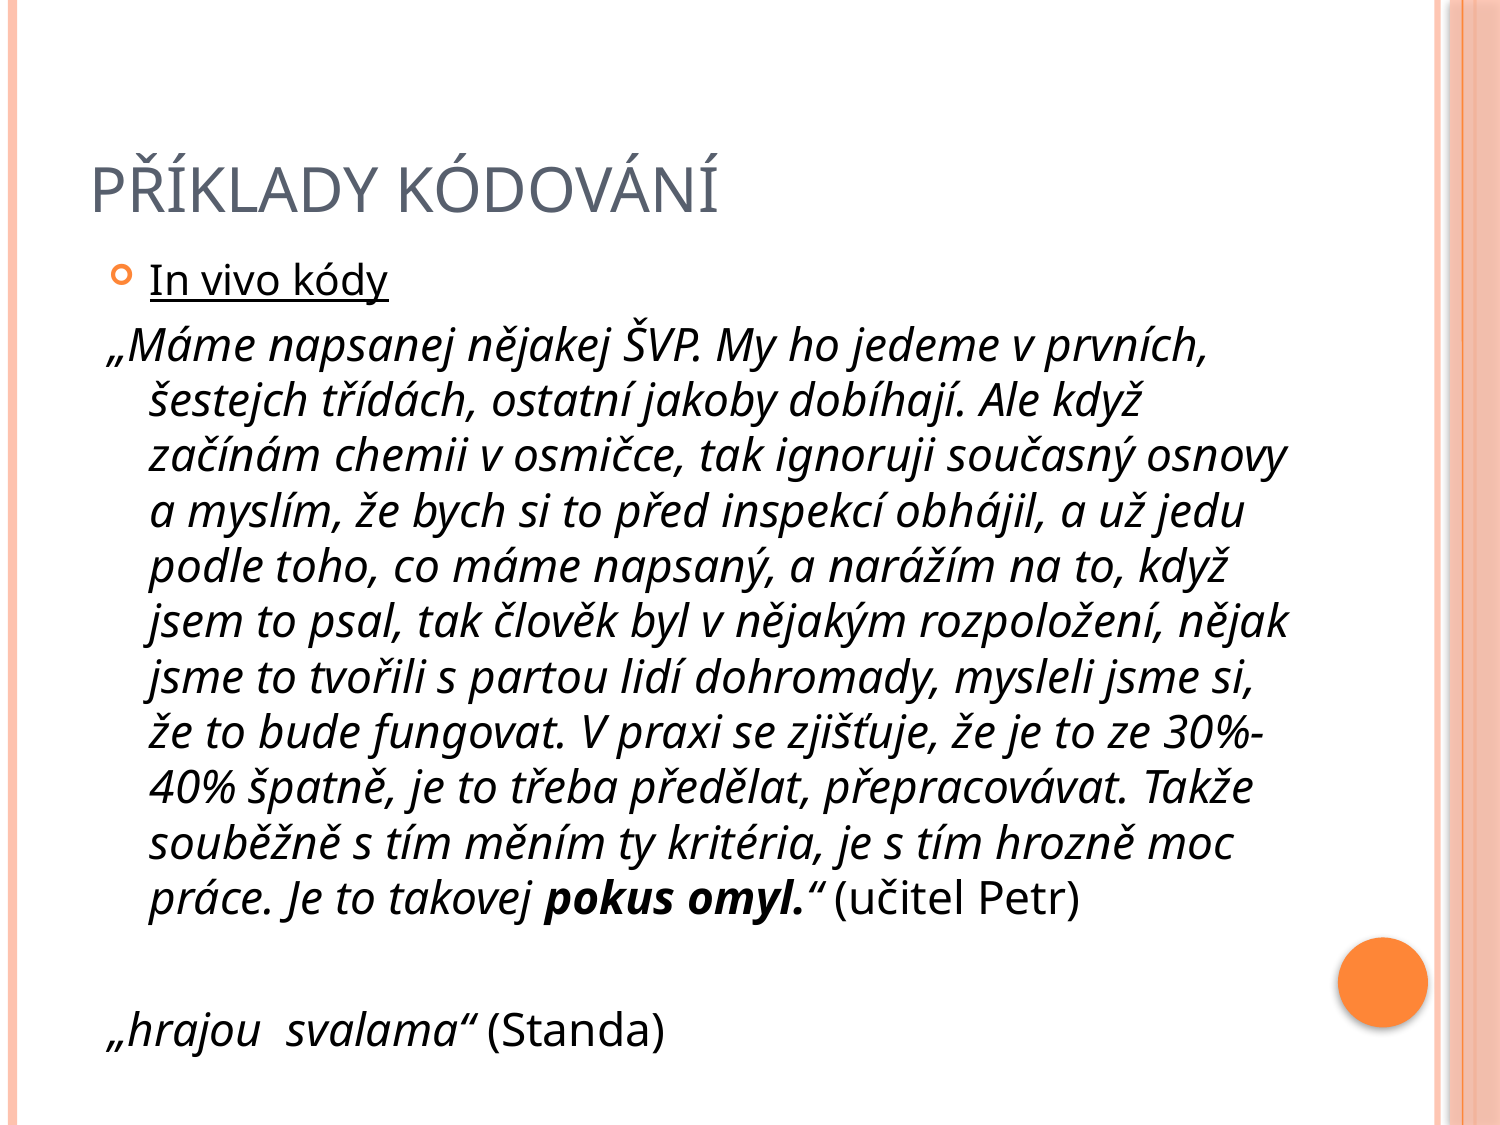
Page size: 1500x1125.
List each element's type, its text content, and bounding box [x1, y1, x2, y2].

title Příklady kódování [75, 45, 1300, 233]
list In vivo kódy „Máme napsanej nějakej ŠVP. My ho jedeme v prvních, šestejch třídách, ostatní jakoby dobíhají. Ale když začínám chemii v osmičce, tak ignoruji současný osnovy a myslím, že bych si to před inspekcí obhájil, a už jedu podle toho, co máme napsaný, a narážím na to, když jsem to psal, tak člověk byl v nějakým rozpoložení, nějak jsme to tvořili s partou lidí dohromady, mysleli jsme si, že to bude fungovat. V praxi se zjišťuje, že je to ze 30%-40% špatně, je to třeba předělat, přepracovávat. Takže souběžně s tím měním ty kritéria, je s tím hrozně moc práce. Je to takovej pokus omyl.“ (učitel Petr) „hrajou svalama“ (Standa) [93, 246, 1313, 1086]
